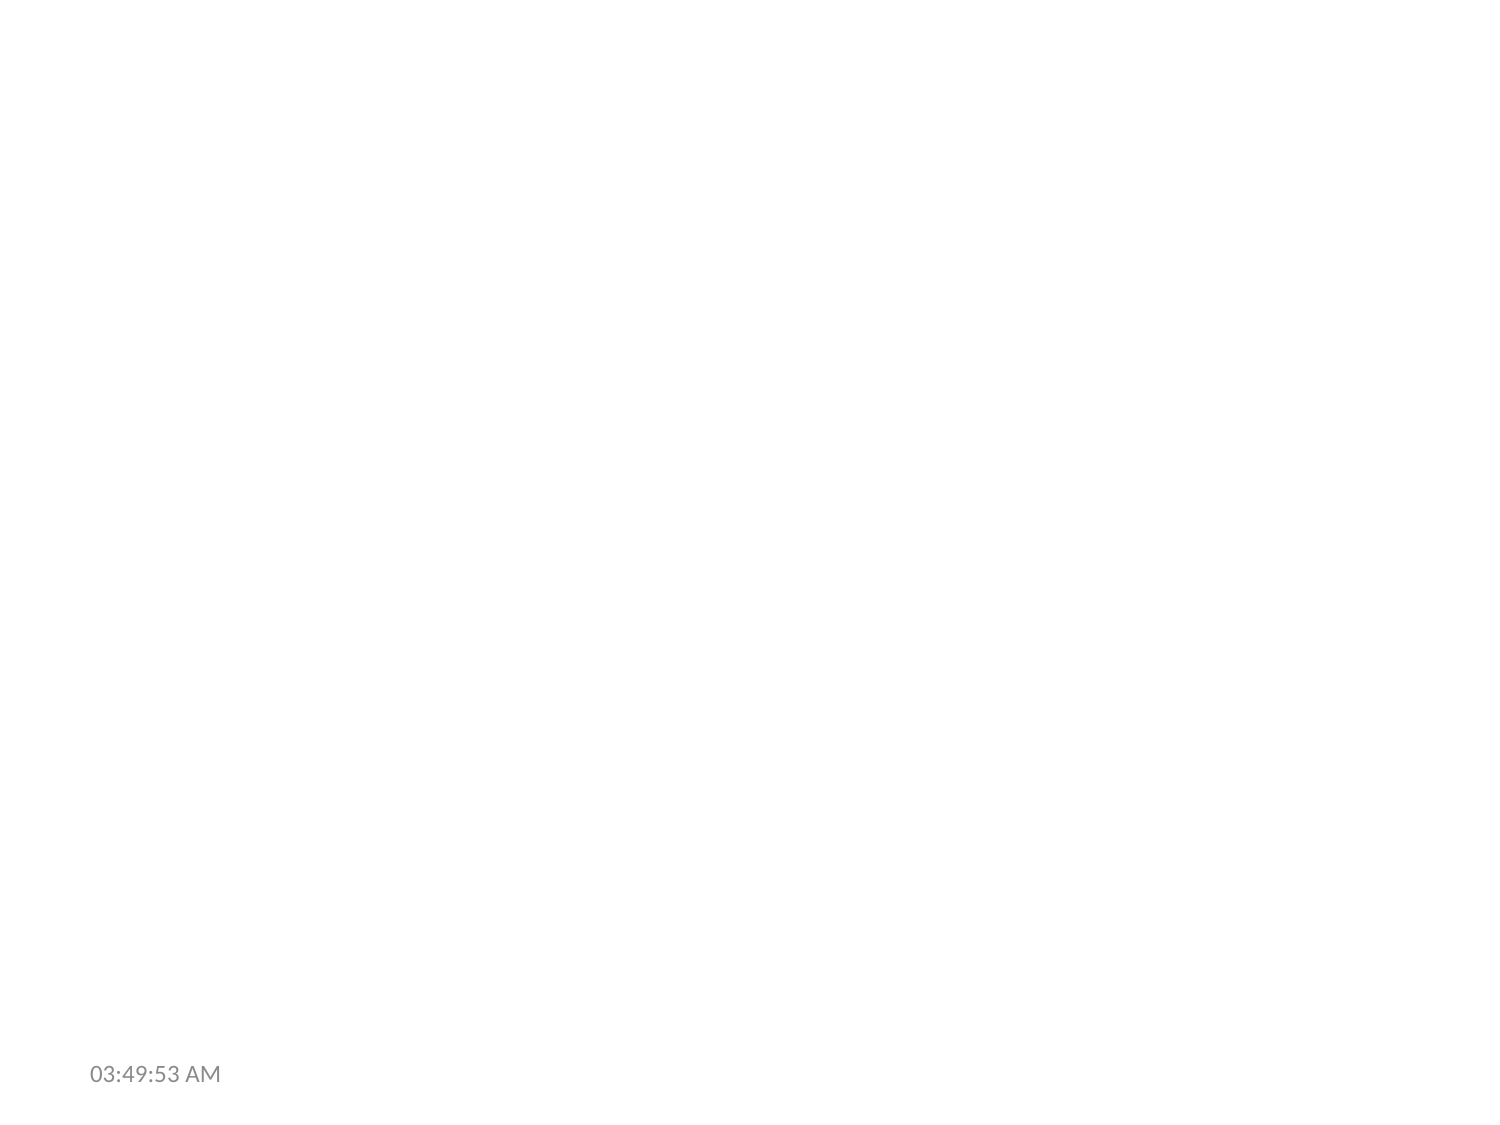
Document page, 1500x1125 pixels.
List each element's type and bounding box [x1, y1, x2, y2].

slide_number [75, 1042, 425, 1103]
